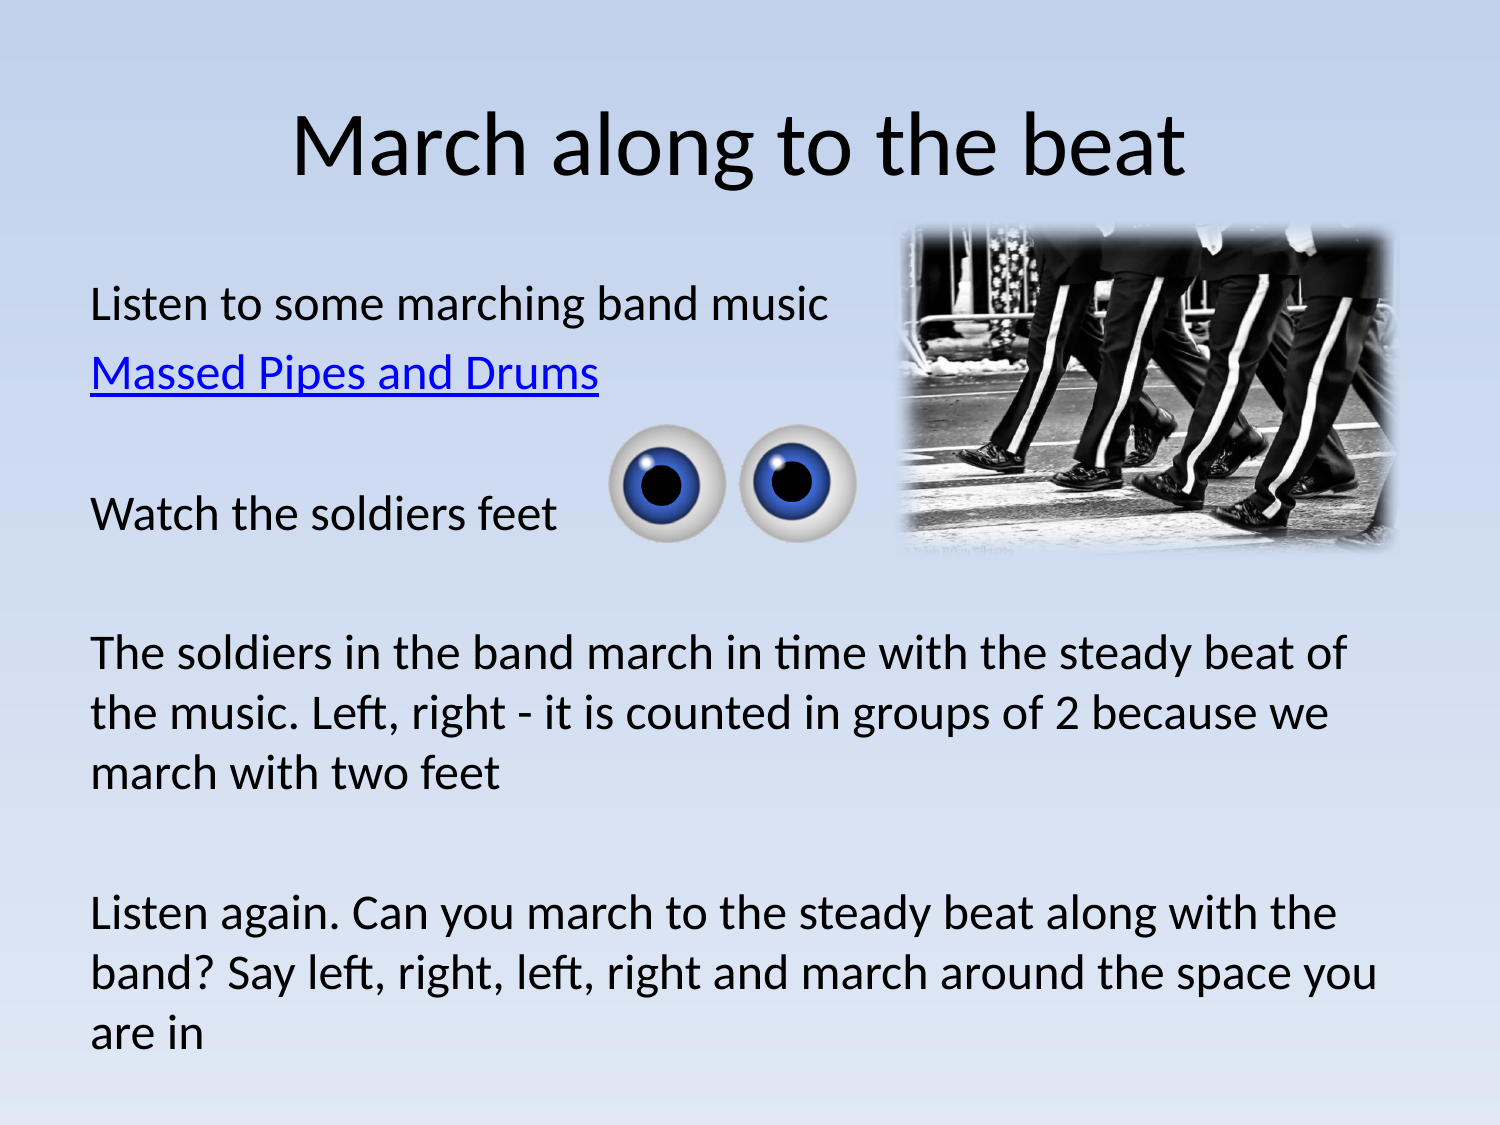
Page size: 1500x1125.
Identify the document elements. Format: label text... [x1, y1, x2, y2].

title March along to the beat [75, 45, 1425, 233]
picture [607, 424, 858, 543]
picture [893, 219, 1402, 559]
list Listen to some marching band music Massed Pipes and Drums Watch the soldiers feet The soldiers in the band march in time with the steady beat of the music. Left, right - it is counted in groups of 2 because we march with two feet Listen again. Can you march to the steady beat along with the band? Say left, right, left, right and march around the space you are in [75, 262, 1425, 1005]
